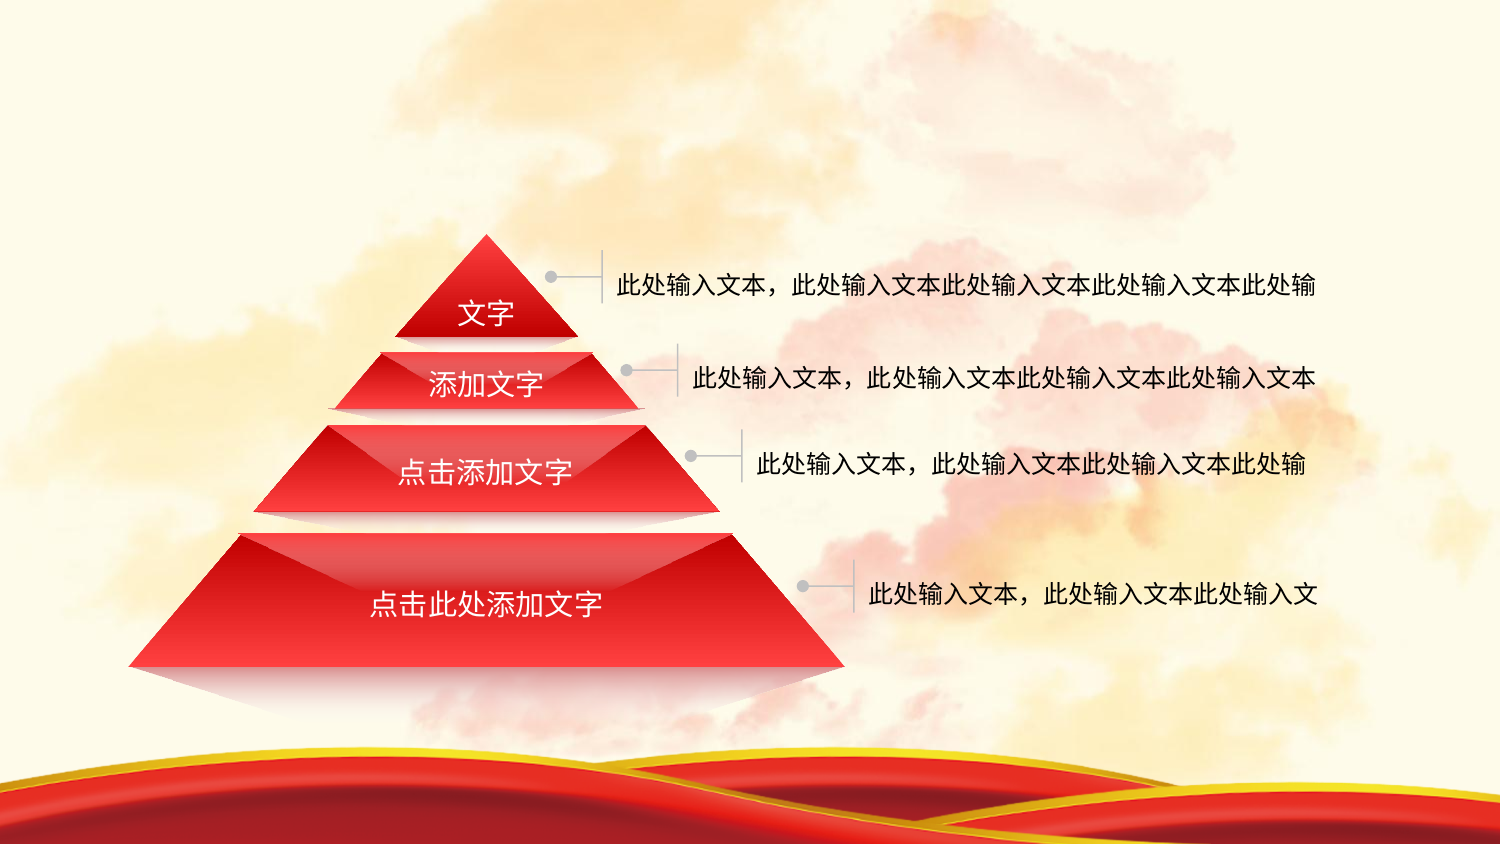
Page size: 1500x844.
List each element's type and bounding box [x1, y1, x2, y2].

text_box [845, 559, 1341, 613]
text_box [578, 250, 1341, 304]
text_box [128, 534, 845, 724]
text_box [328, 352, 645, 426]
text_box [626, 343, 1341, 397]
picture [0, 0, 1500, 844]
text_box [238, 425, 733, 535]
text_box [395, 234, 578, 353]
text_box [733, 429, 1341, 483]
